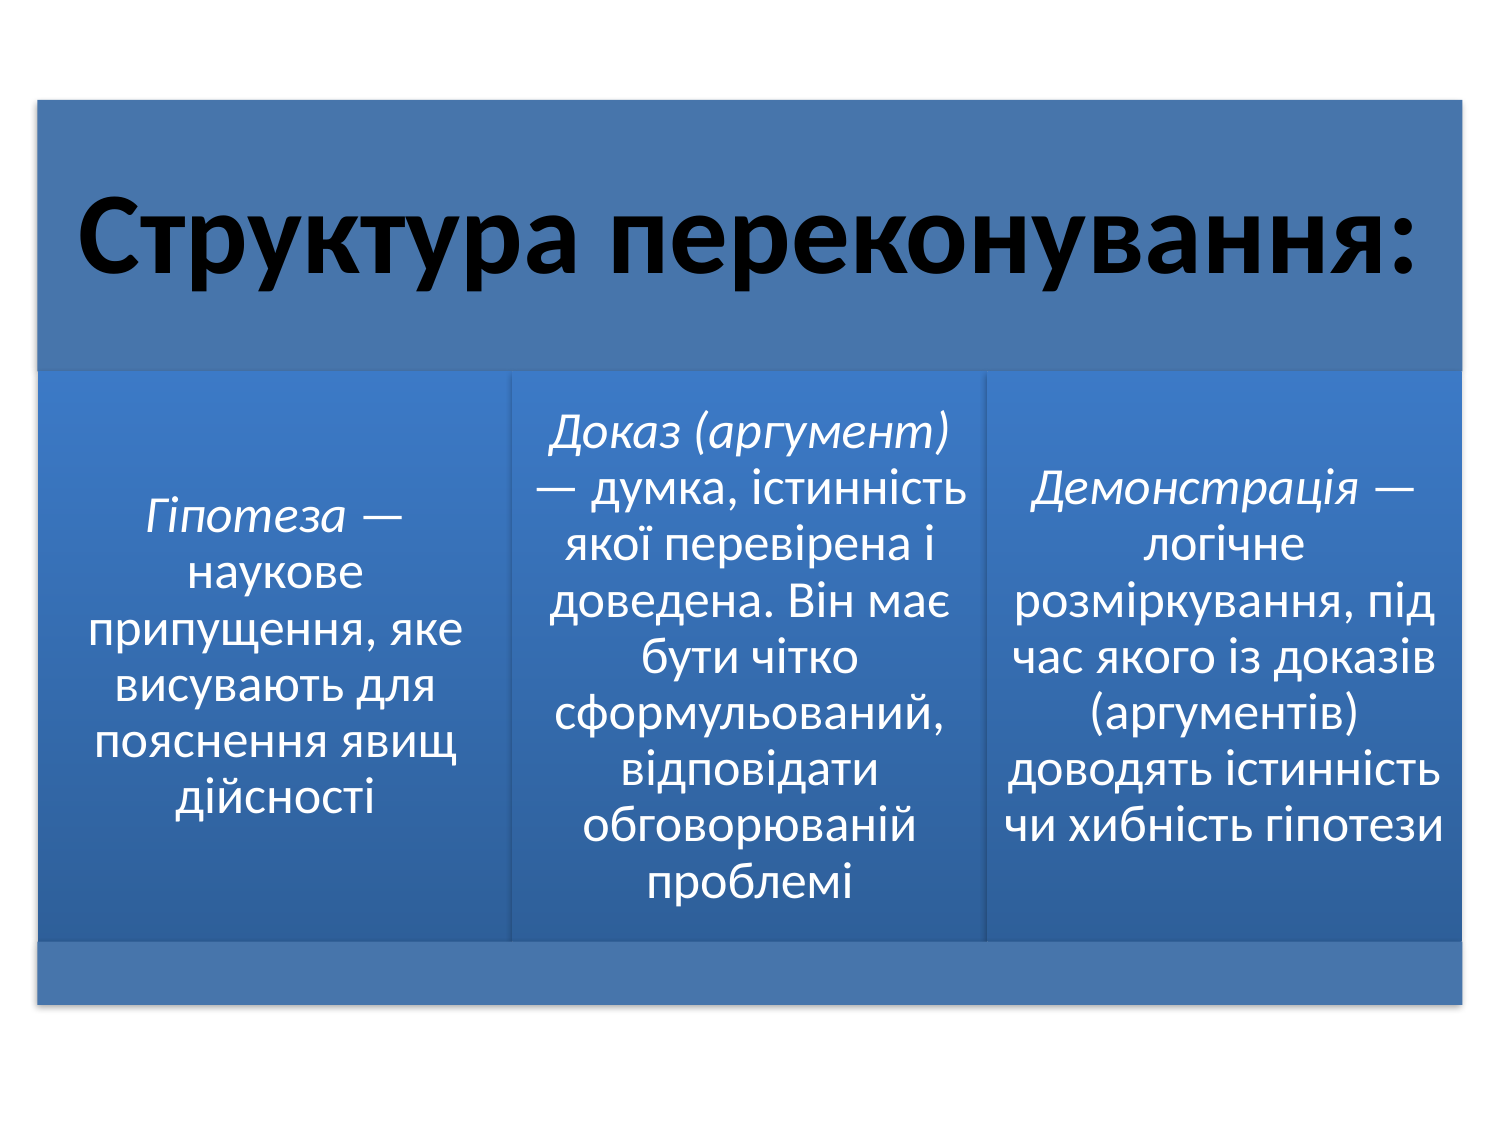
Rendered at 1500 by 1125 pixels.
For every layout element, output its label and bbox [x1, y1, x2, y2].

list [37, 99, 1463, 1006]
